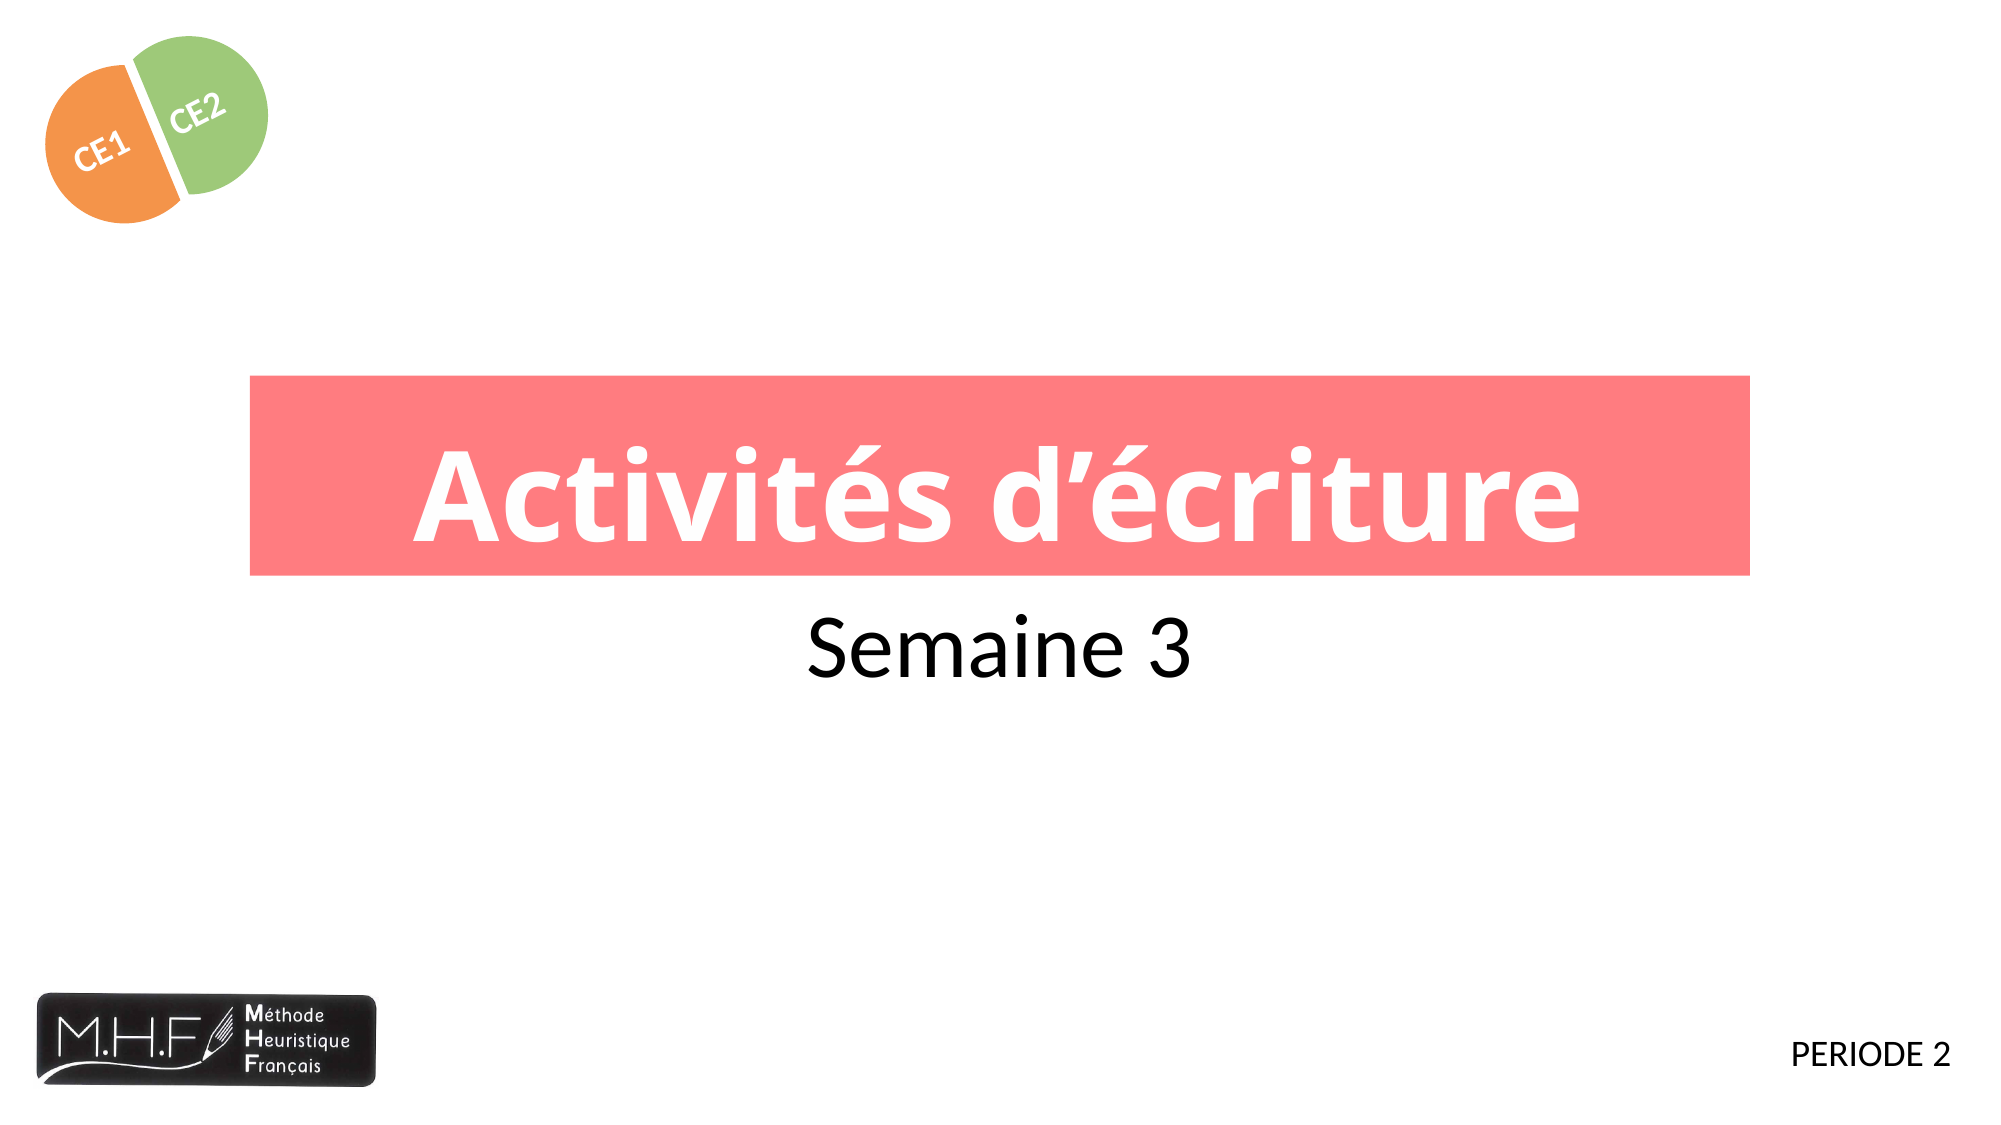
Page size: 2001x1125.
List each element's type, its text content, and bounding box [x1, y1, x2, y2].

picture [33, 990, 379, 1089]
text_box PERIODE 2 [1362, 1021, 1967, 1082]
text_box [45, 35, 269, 224]
title Activités d’écriture [249, 375, 1750, 576]
subtitle Semaine 3 [249, 590, 1750, 863]
